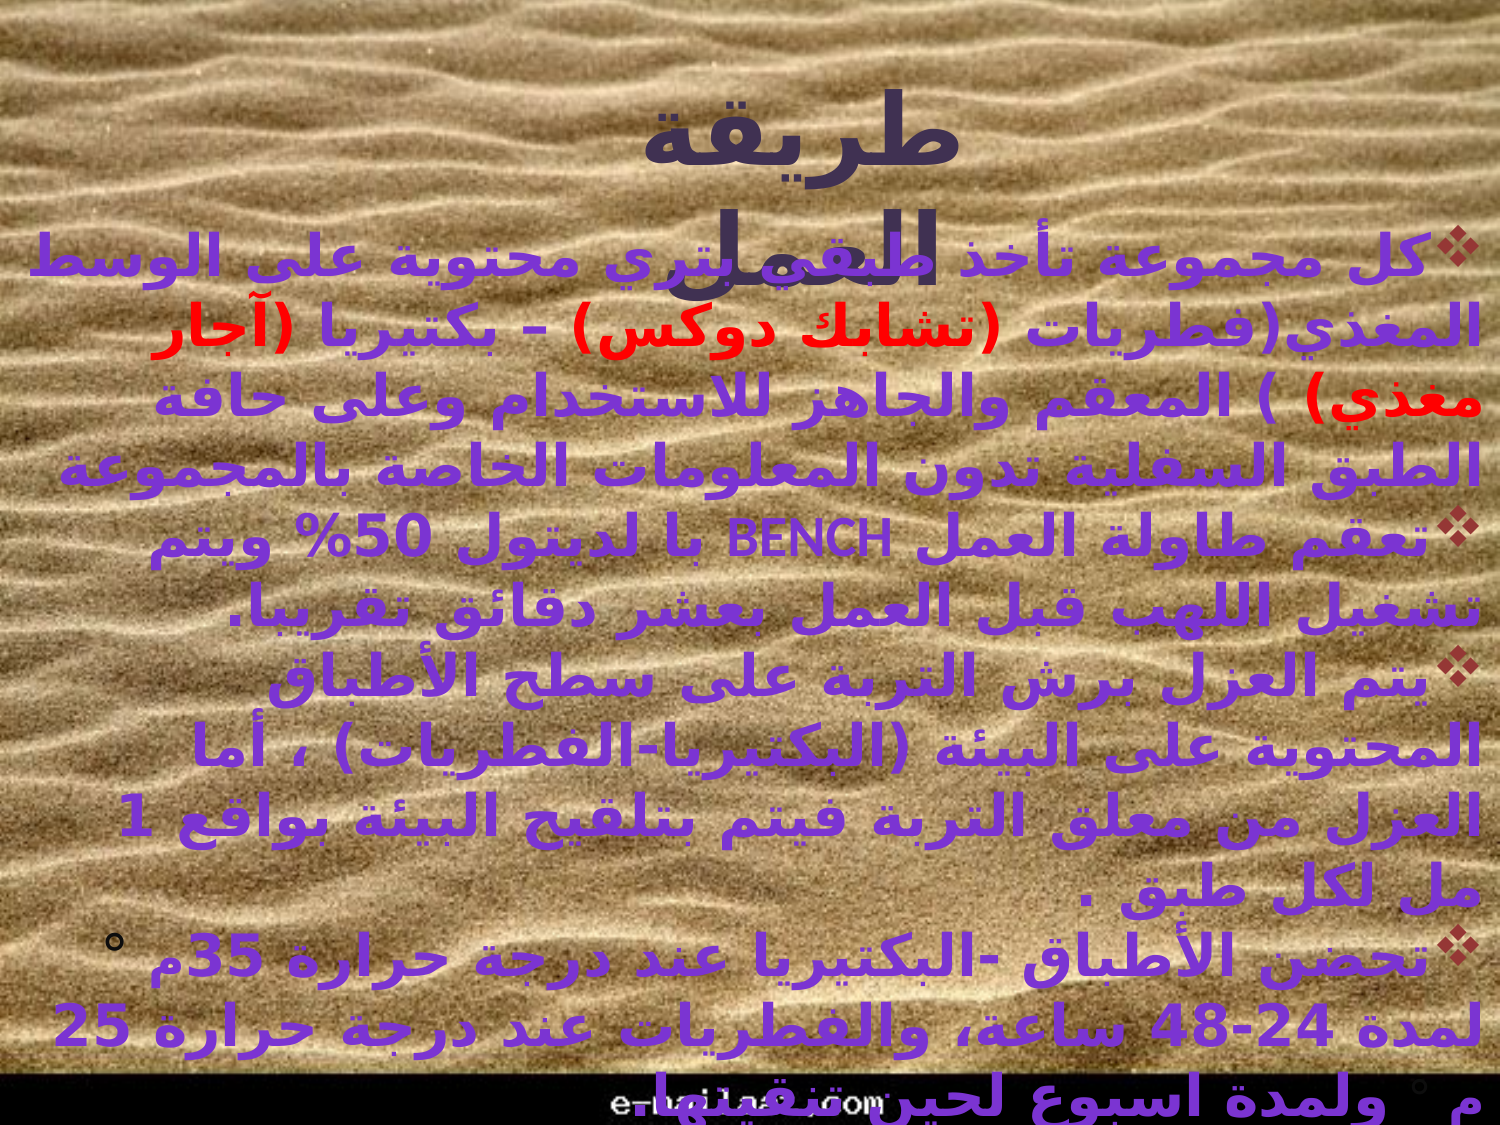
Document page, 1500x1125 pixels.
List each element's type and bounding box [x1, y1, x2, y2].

list [0, 0, 1500, 1125]
